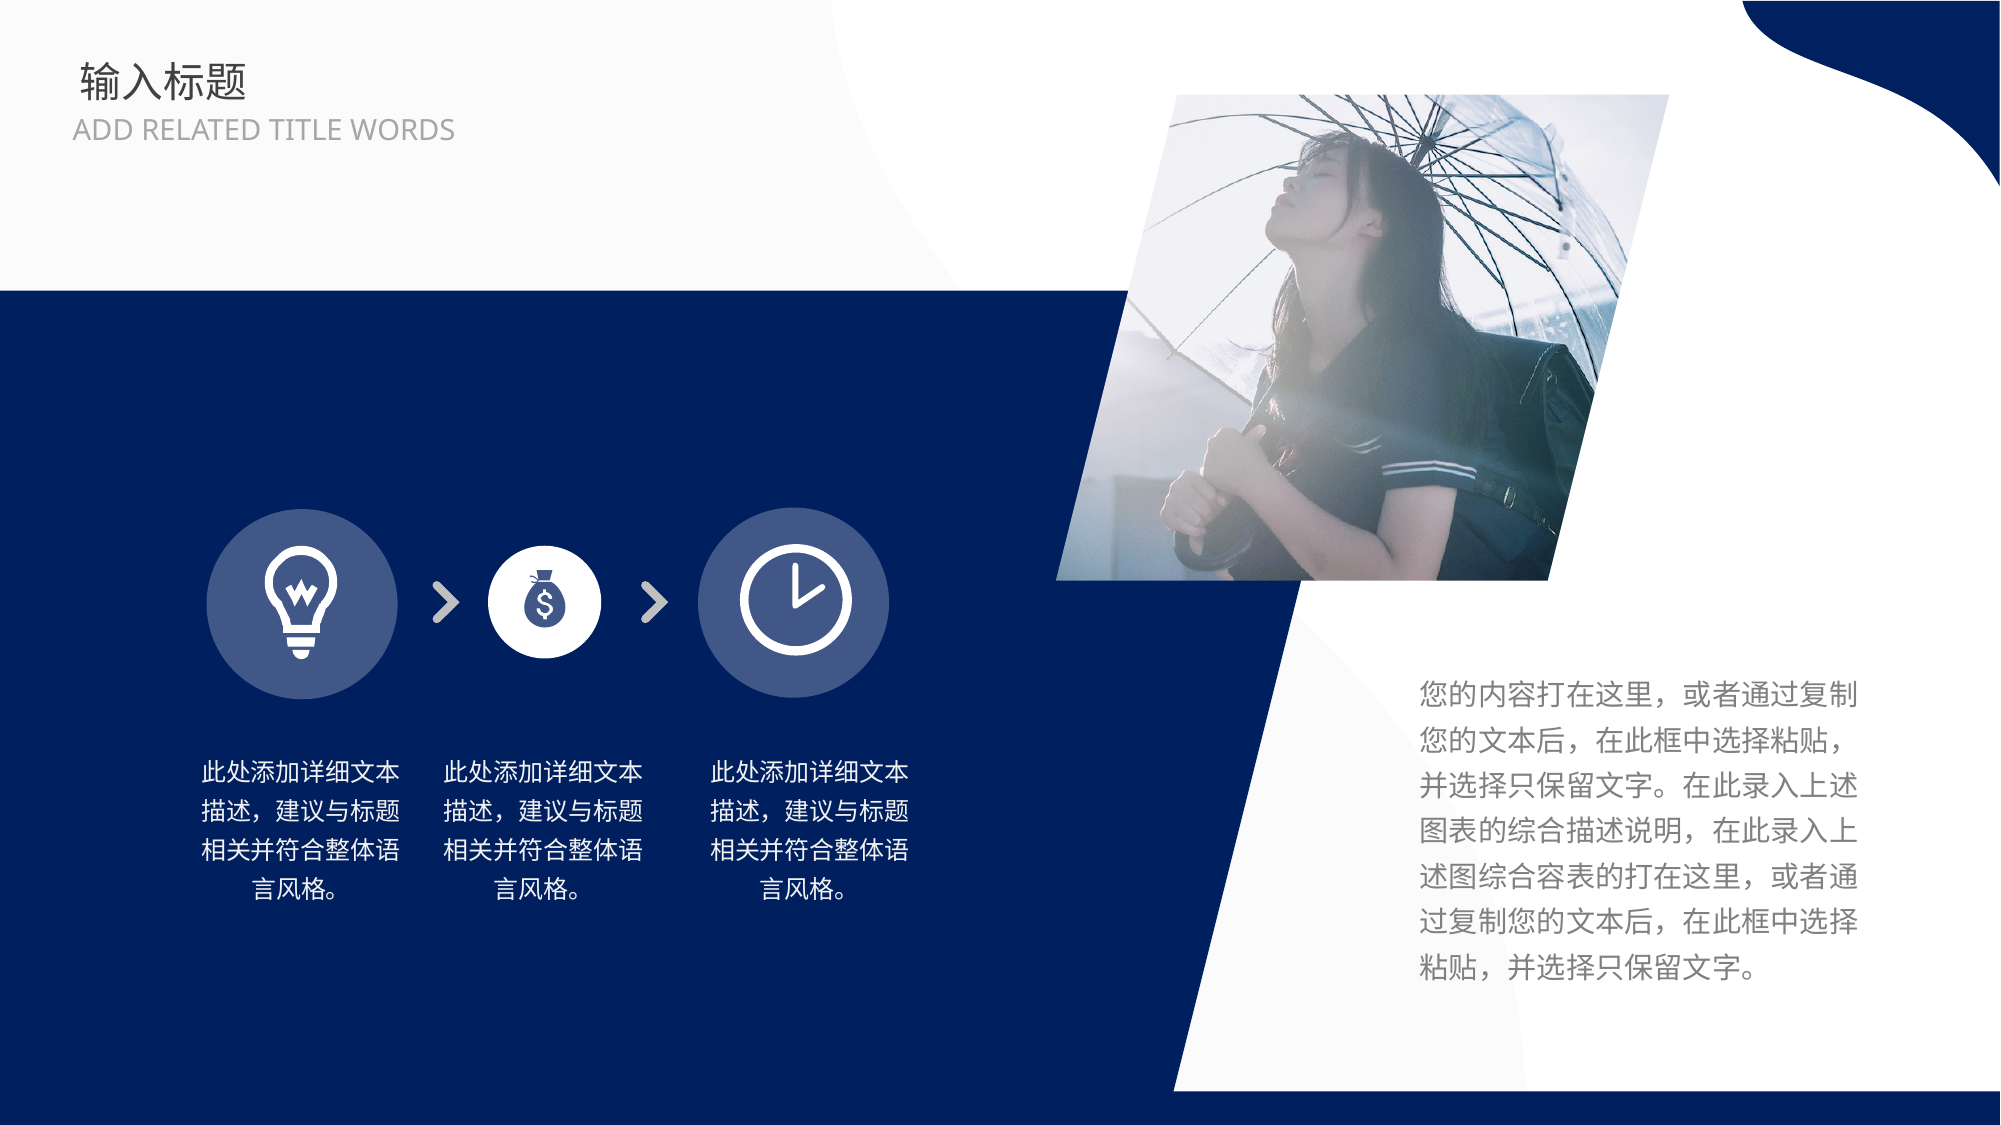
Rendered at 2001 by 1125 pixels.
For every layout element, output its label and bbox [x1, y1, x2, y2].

text_box [206, 509, 398, 700]
text_box [697, 507, 890, 698]
text_box [0, 0, 2000, 1125]
text_box [487, 545, 602, 659]
